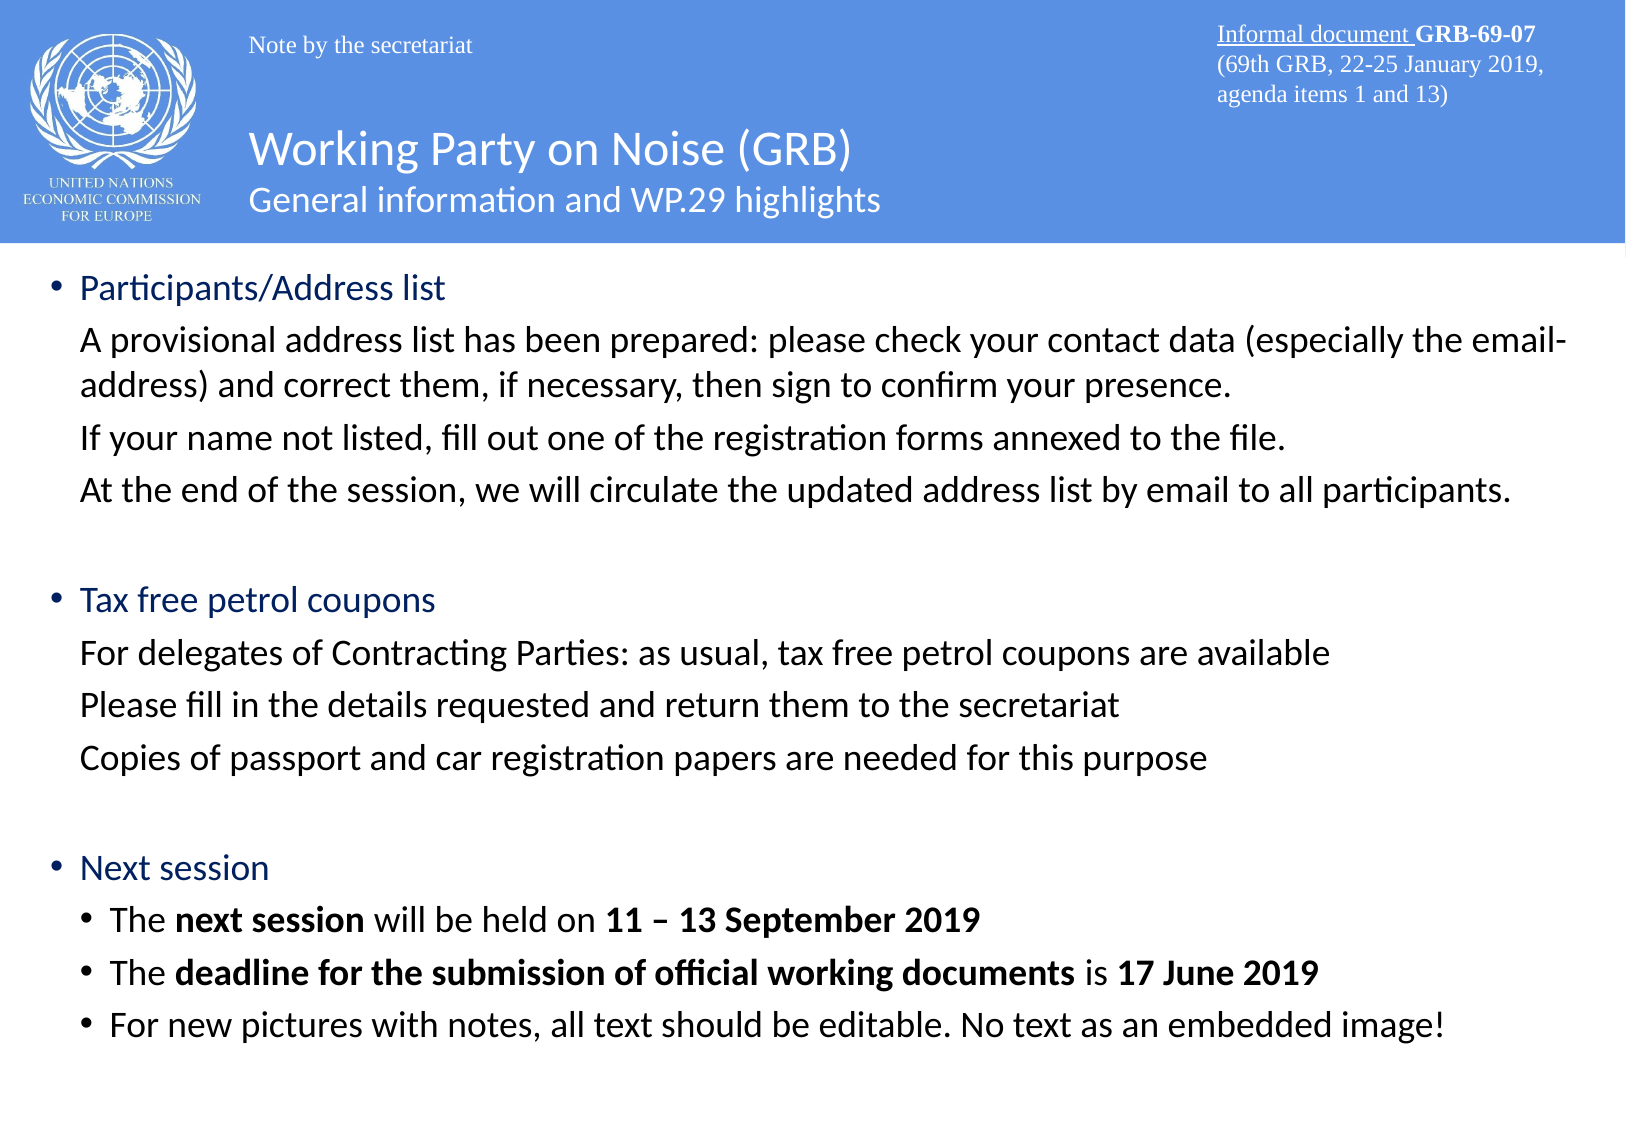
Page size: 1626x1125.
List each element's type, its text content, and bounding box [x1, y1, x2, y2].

text_box Note by the secretariat [233, 20, 697, 66]
text_box Informal document GRB-69-07 (69th GRB, 22-25 January 2019, agenda items 1 and 13) [1202, 10, 1625, 115]
picture [0, 0, 1626, 1125]
list Participants/Address list A provisional address list has been prepared: please check your contact data (especially the email-address) and correct them, if necessary, then sign to confirm your presence. If your name not listed, fill out one of the registration forms annexed to the file. At the end of the session, we will circulate the updated address list by email to all participants. Tax free petrol coupons For delegates of Contracting Parties: as usual, tax free petrol coupons are available Please fill in the details requested and return them to the secretariat Copies of passport and car registration papers are needed for this purpose Next session The next session will be held on 11 – 13 September 2019 The deadline for the submission of official working documents is 17 June 2019 For new pictures with notes, all text should be editable. No text as an embedded image! [21, 255, 1604, 1106]
title Working Party on Noise (GRB) General information and WP.29 highlights [233, 68, 1593, 255]
